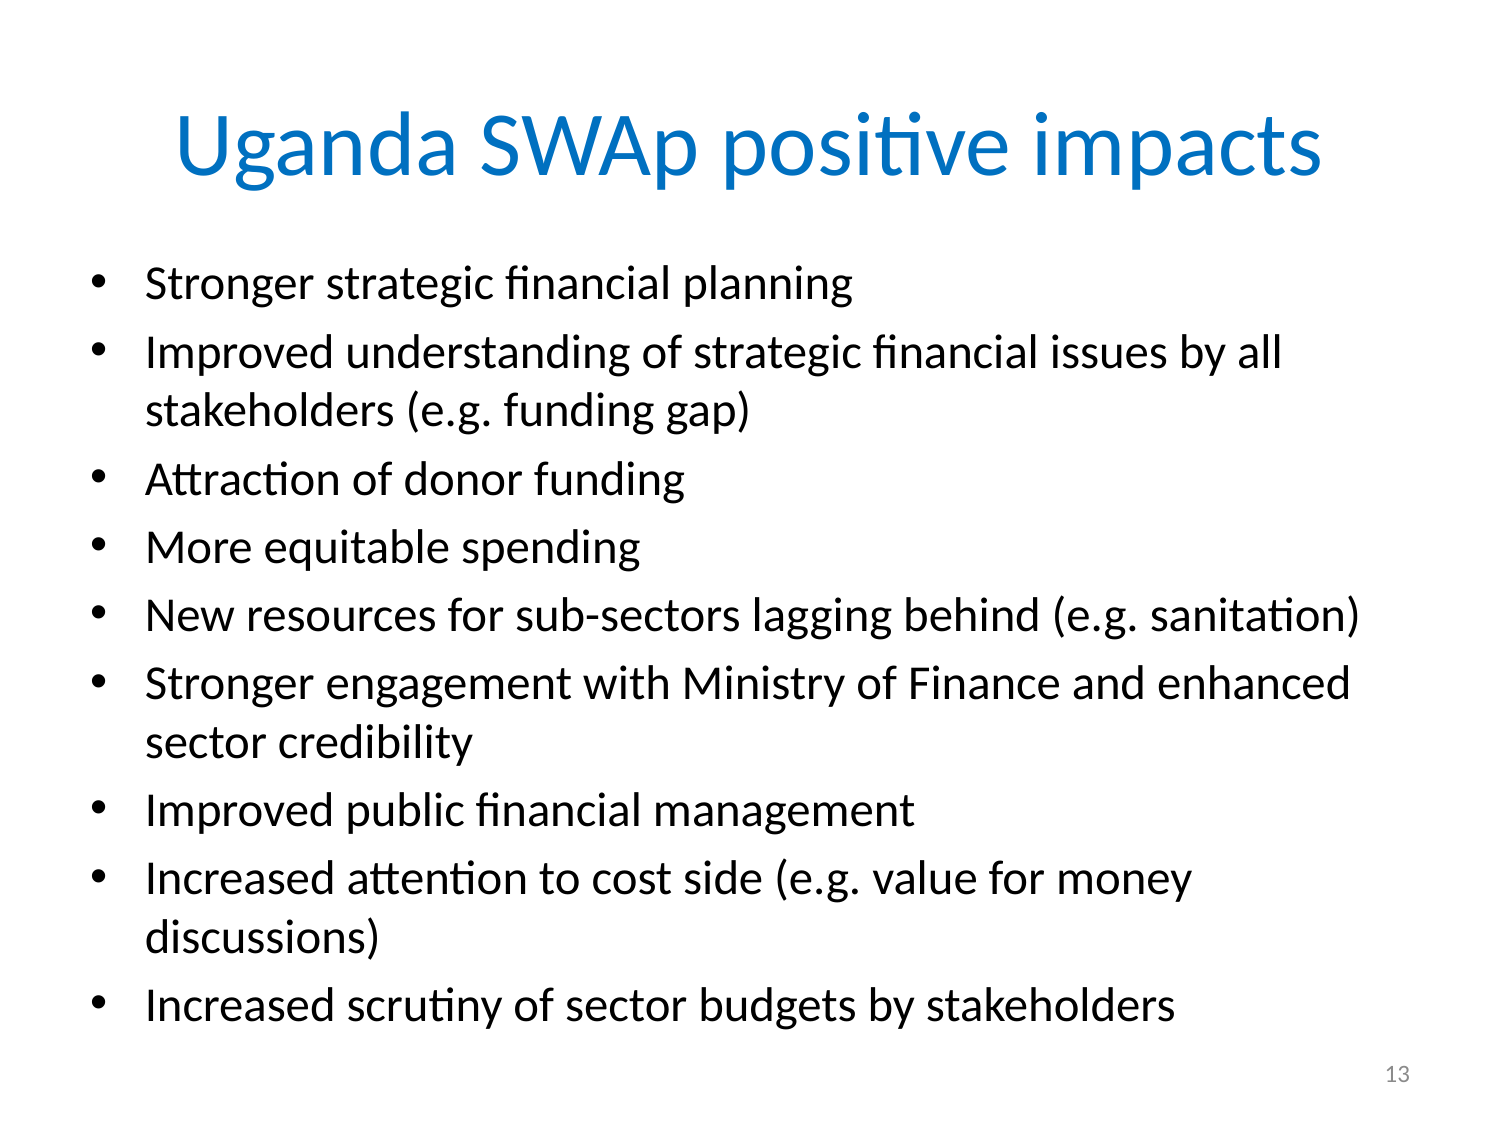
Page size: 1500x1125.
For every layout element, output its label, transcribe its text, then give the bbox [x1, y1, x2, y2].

slide_number 13 [1074, 1042, 1425, 1103]
title Uganda SWAp positive impacts [74, 44, 1426, 233]
list Stronger strategic financial planning Improved understanding of strategic financial issues by all stakeholders (e.g. funding gap) Attraction of donor funding More equitable spending New resources for sub-sectors lagging behind (e.g. sanitation) Stronger engagement with Ministry of Finance and enhanced sector credibility Improved public financial management Increased attention to cost side (e.g. value for money discussions) Increased scrutiny of sector budgets by stakeholders [74, 243, 1426, 1048]
